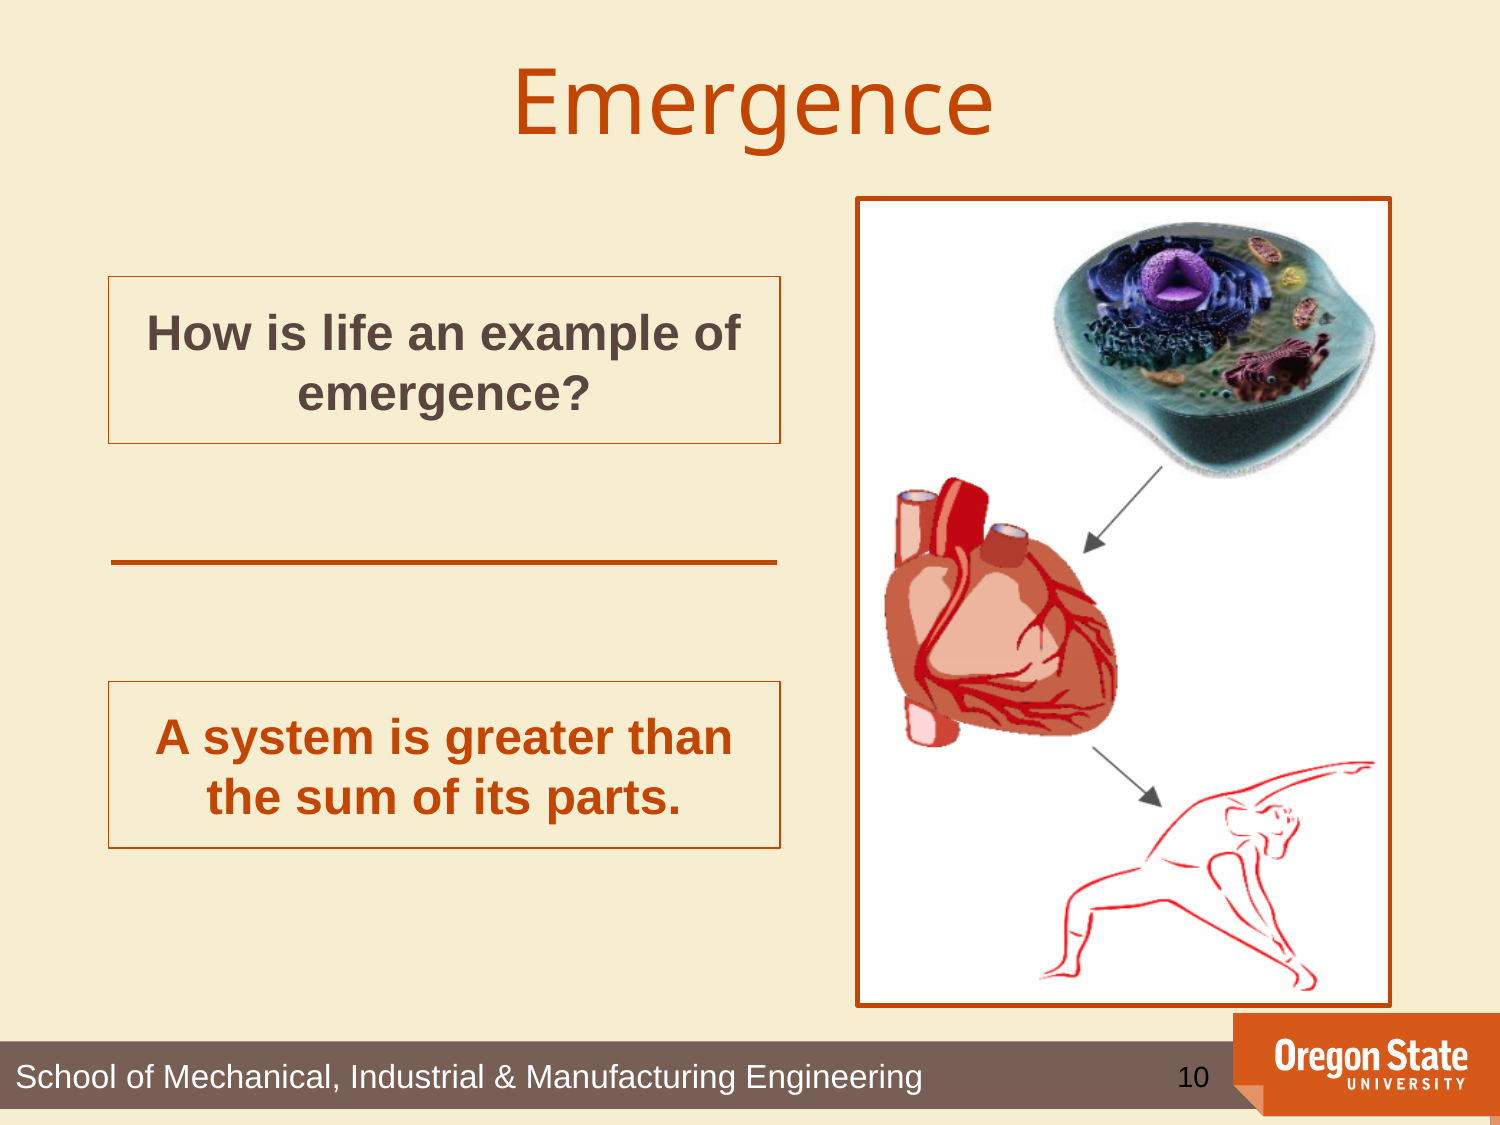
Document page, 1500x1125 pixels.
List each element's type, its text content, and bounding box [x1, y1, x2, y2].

list How is life an example of emergence? [108, 276, 780, 444]
title Emergence [45, 37, 1463, 158]
list A system is greater than the sum of its parts. [108, 681, 780, 849]
picture [1233, 1013, 1500, 1125]
picture [859, 200, 1388, 1004]
slide_number ‹#› [1162, 1046, 1231, 1107]
